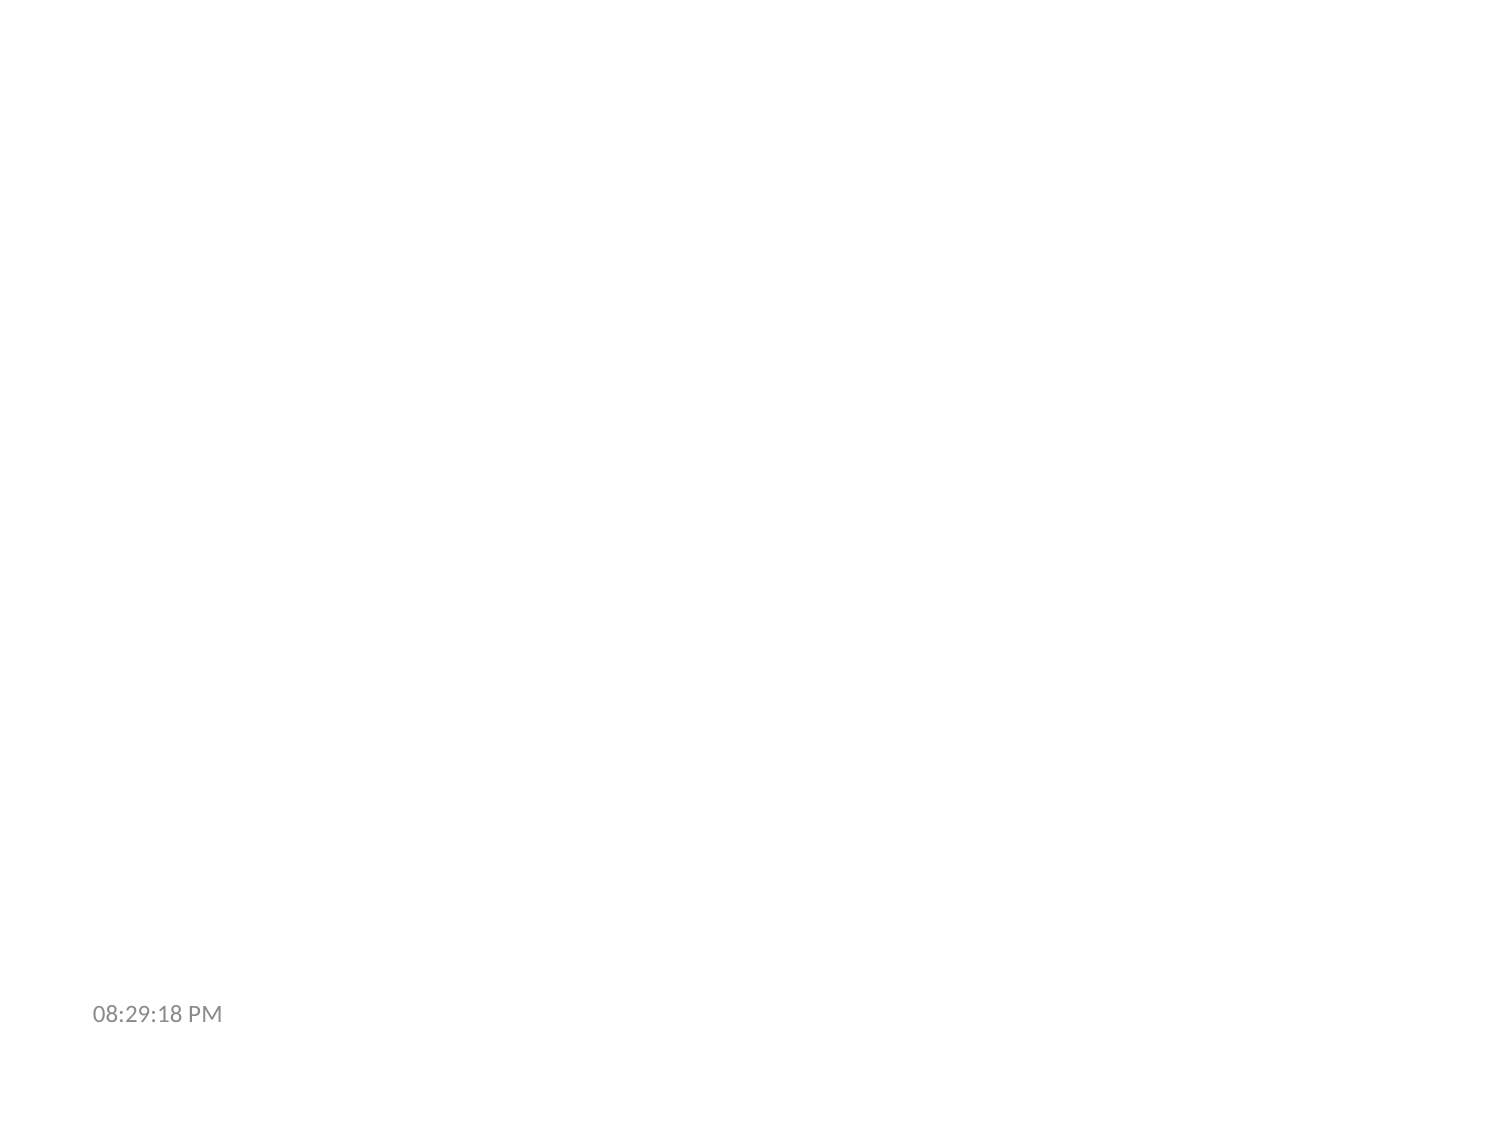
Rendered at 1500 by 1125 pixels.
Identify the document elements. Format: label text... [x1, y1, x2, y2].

text_box 3:35:09 PM [77, 982, 428, 1043]
